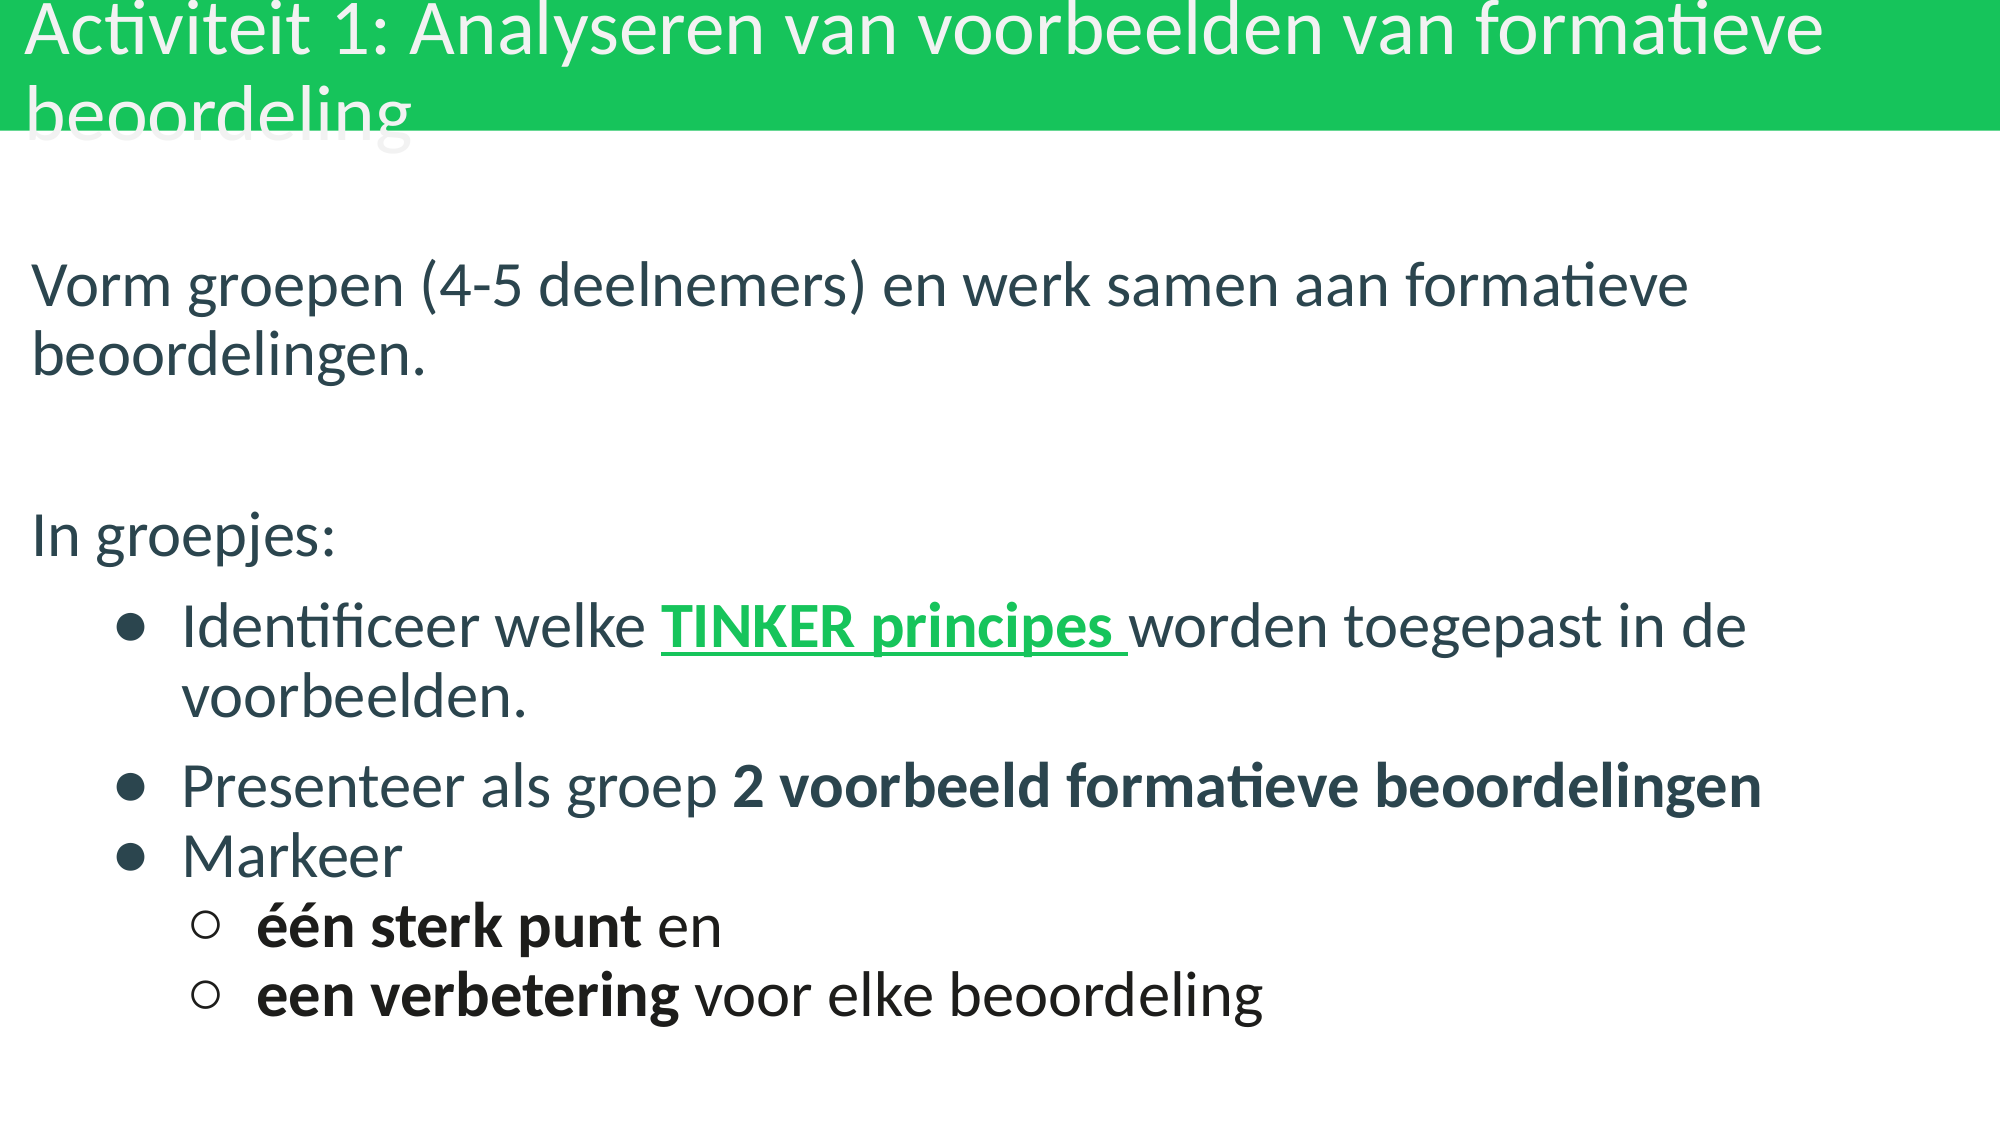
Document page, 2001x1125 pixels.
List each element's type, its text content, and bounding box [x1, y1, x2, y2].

title Activiteit 1: Analyseren van voorbeelden van formatieve beoordeling [16, 13, 1976, 131]
list Vorm groepen (4-5 deelnemers) en werk samen aan formatieve beoordelingen. In groepjes: Identificeer welke TINKER principes worden toegepast in de voorbeelden. Presenteer als groep 2 voorbeeld formatieve beoordelingen Markeer één sterk punt en een verbetering voor elke beoordeling [16, 144, 1976, 1108]
